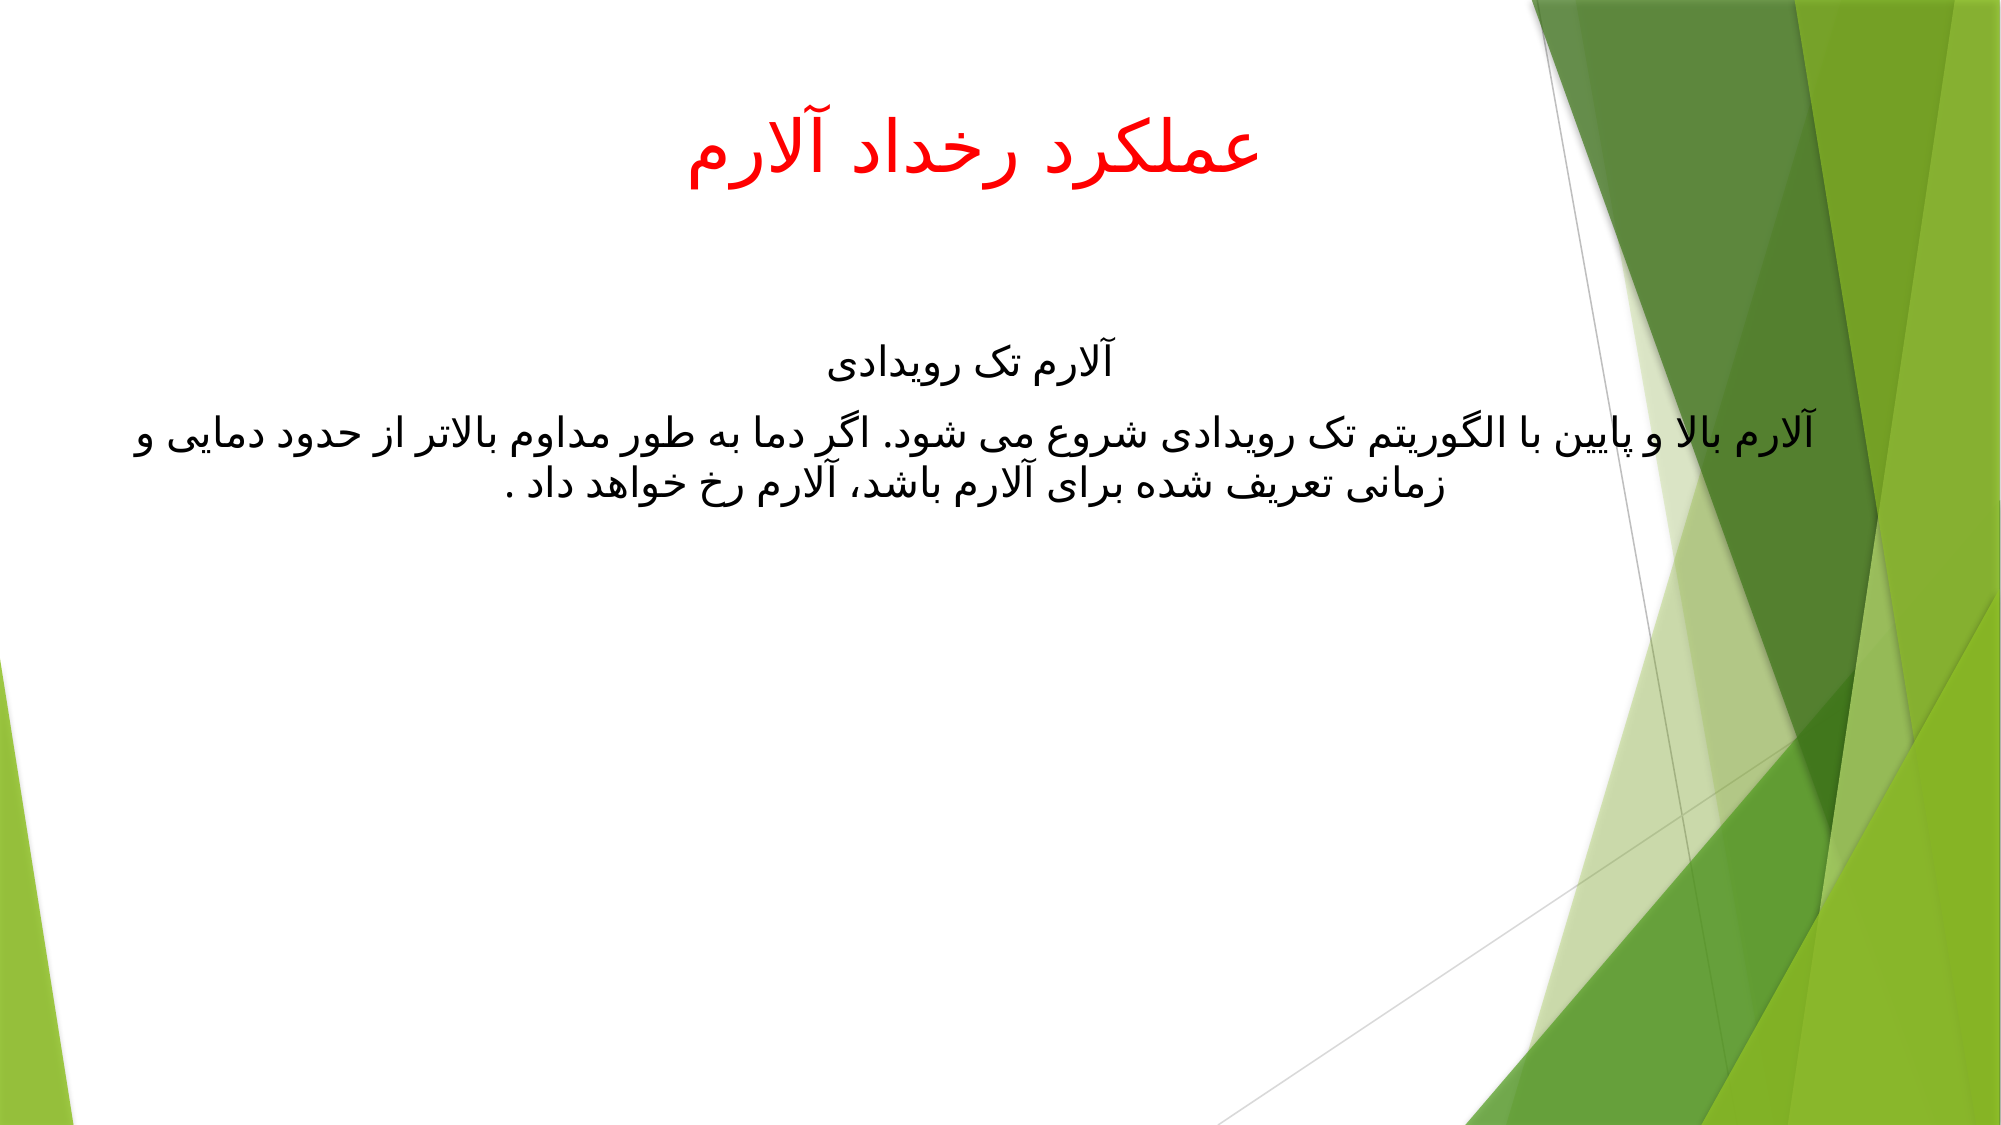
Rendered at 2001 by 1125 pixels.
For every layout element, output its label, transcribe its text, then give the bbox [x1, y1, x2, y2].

title عملکرد رخداد آلارم [111, 90, 1841, 281]
list آلارم تک رویدادی آلارم بالا و پایین با الگوریتم تک رویدادی شروع می شود. اگر دما به طور مداوم بالاتر از حدود دمایی و زمانی تعریف شده برای آلارم باشد، آلارم رخ خواهد داد . [111, 327, 1841, 550]
